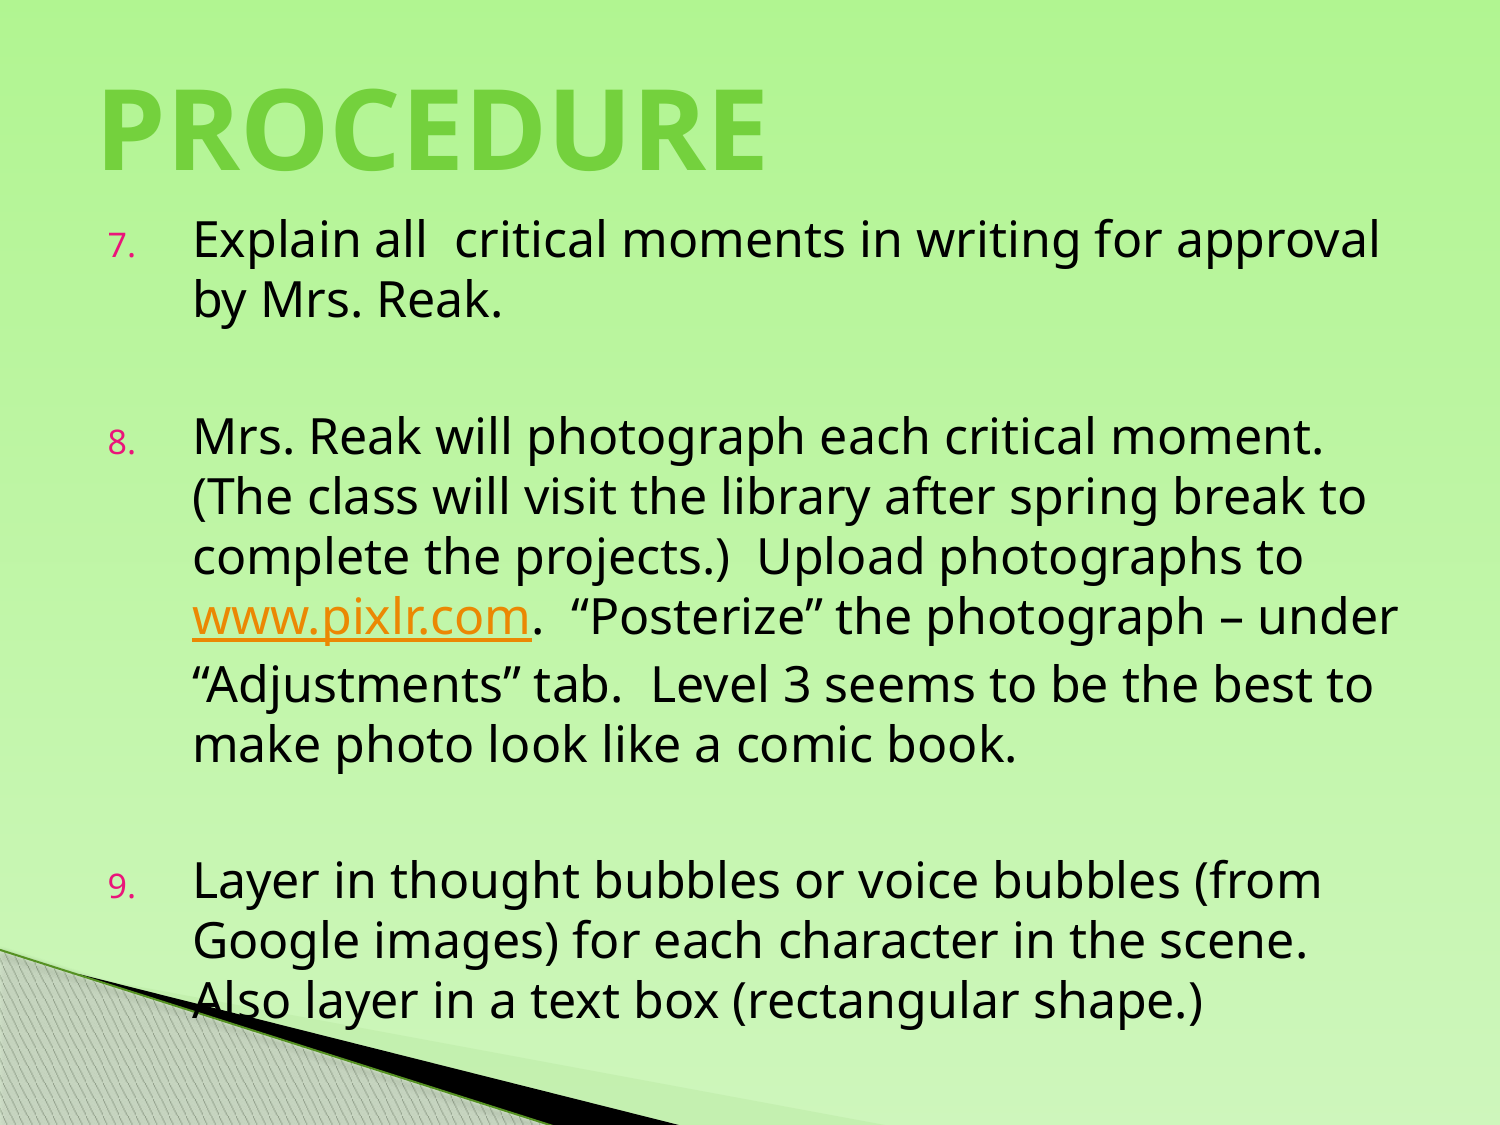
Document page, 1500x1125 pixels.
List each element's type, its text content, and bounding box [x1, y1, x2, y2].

list Explain all critical moments in writing for approval by Mrs. Reak. Mrs. Reak will photograph each critical moment. (The class will visit the library after spring break to complete the projects.) Upload photographs to www.pixlr.com. “Posterize” the photograph – under “Adjustments” tab. Level 3 seems to be the best to make photo look like a comic book. Layer in thought bubbles or voice bubbles (from Google images) for each character in the scene. Also layer in a text box (rectangular shape.) [75, 200, 1425, 1063]
text_box Procedure [80, 49, 786, 200]
